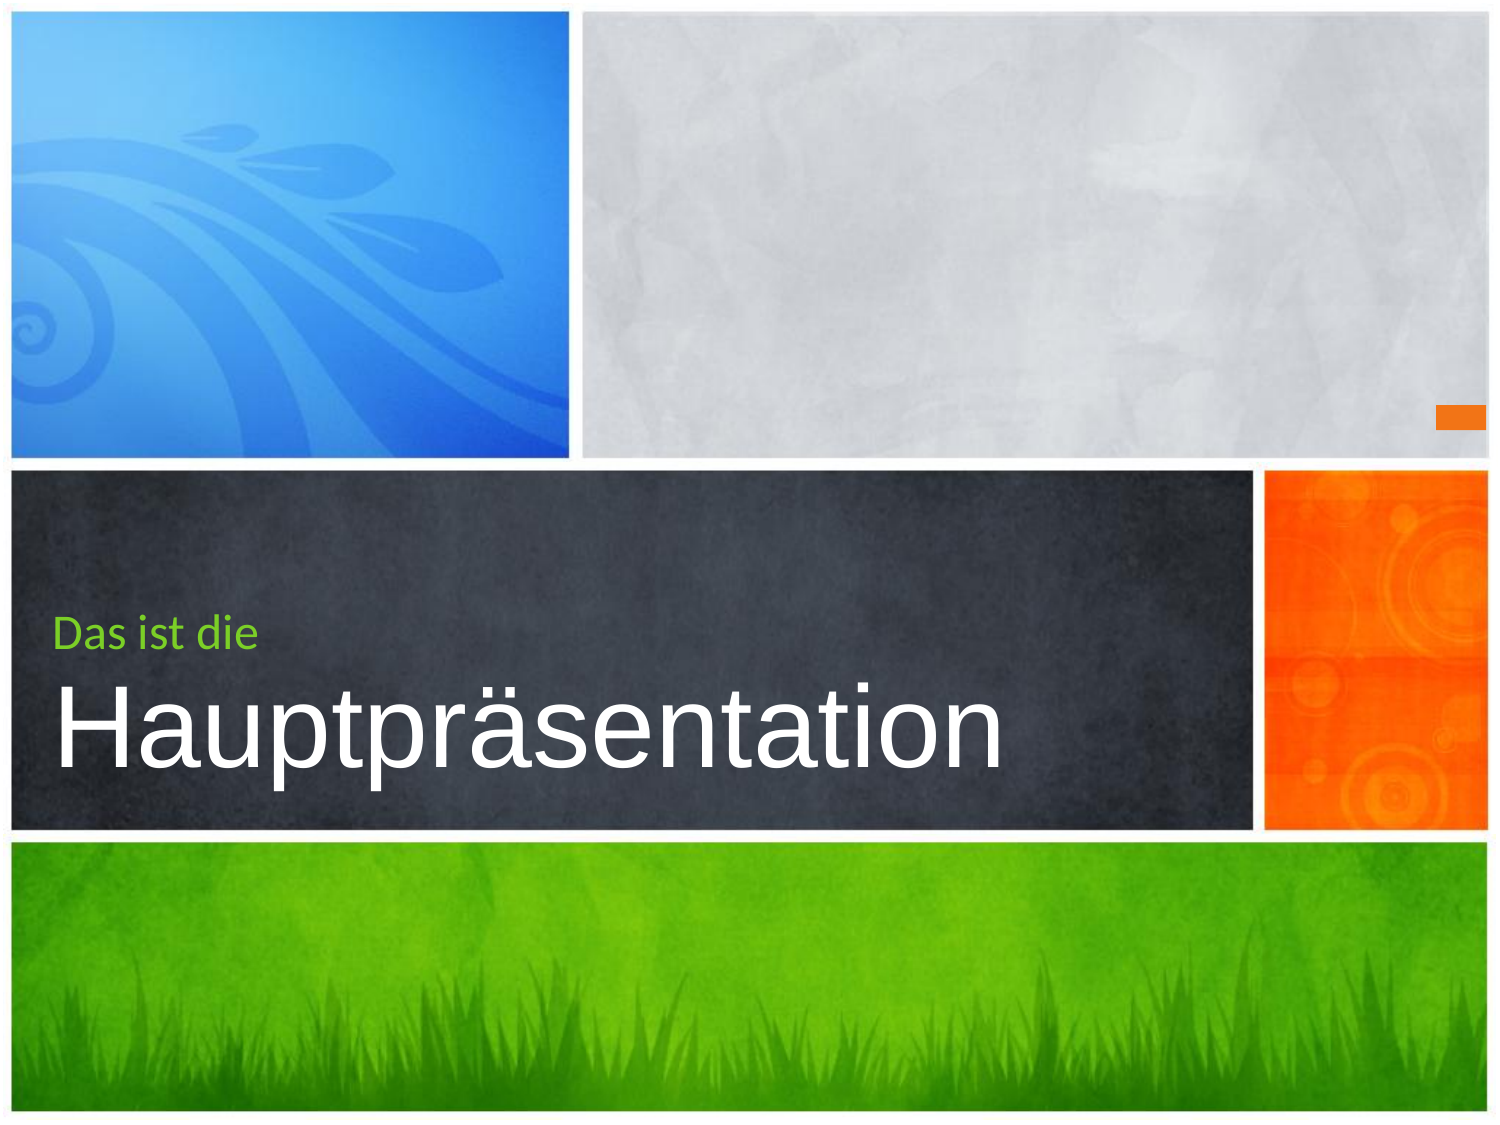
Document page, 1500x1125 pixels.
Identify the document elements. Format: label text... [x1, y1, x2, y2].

picture [3, 3, 1498, 1120]
title Das ist die Hauptpräsentation [37, 500, 1225, 800]
